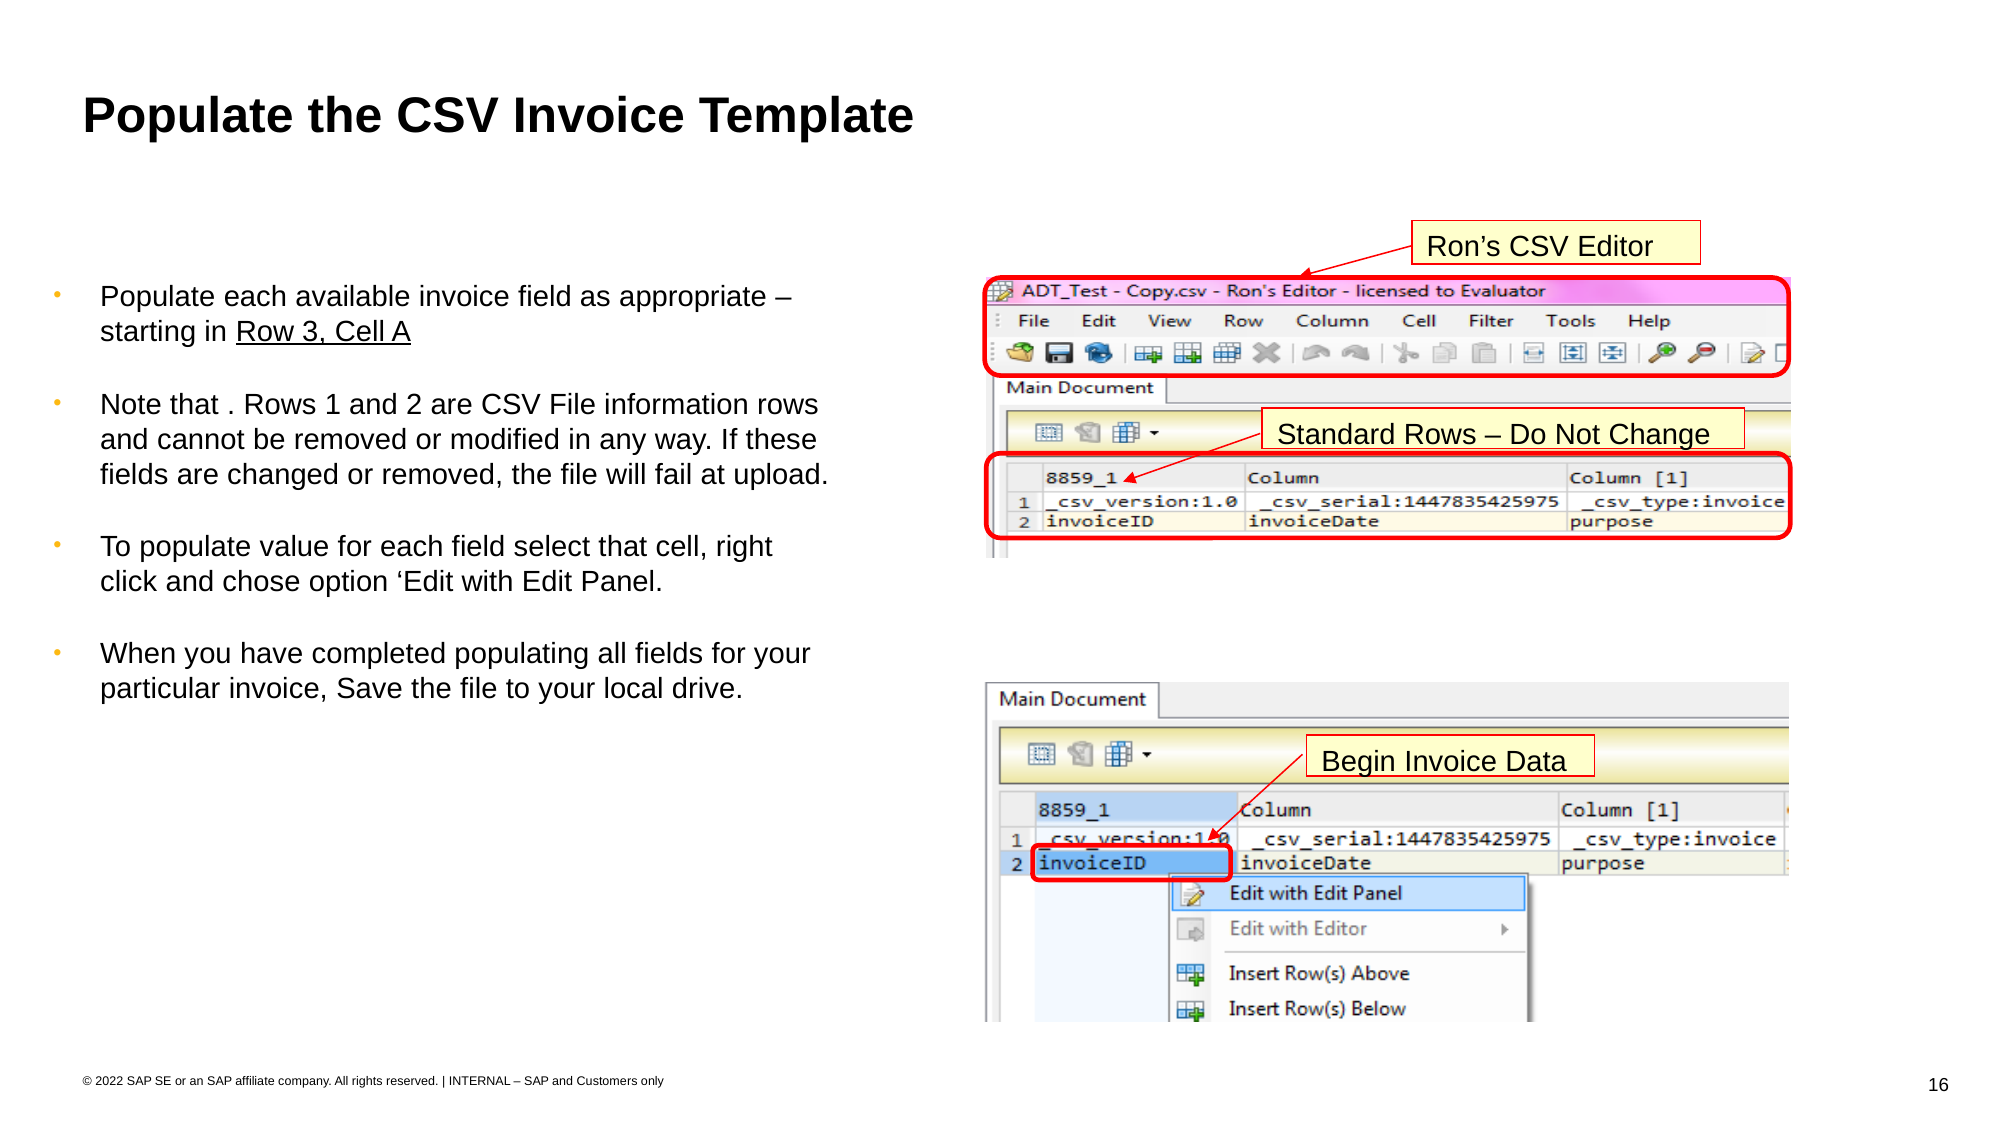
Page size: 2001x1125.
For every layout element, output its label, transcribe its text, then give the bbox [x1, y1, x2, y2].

picture [984, 682, 1789, 1023]
list Populate each available invoice field as appropriate – starting in Row 3, Cell A Note that . Rows 1 and 2 are CSV File information rows and cannot be removed or modified in any way. If these fields are changed or removed, the file will fail at upload. To populate value for each field select that cell, right click and chose option ‘Edit with Edit Panel. When you have completed populating all fields for your particular invoice, Save the file to your local drive. [53, 277, 839, 1047]
picture [985, 277, 1791, 558]
text_box Ron’s CSV Editor [1299, 220, 1701, 276]
title Populate the CSV Invoice Template [82, 82, 1918, 144]
